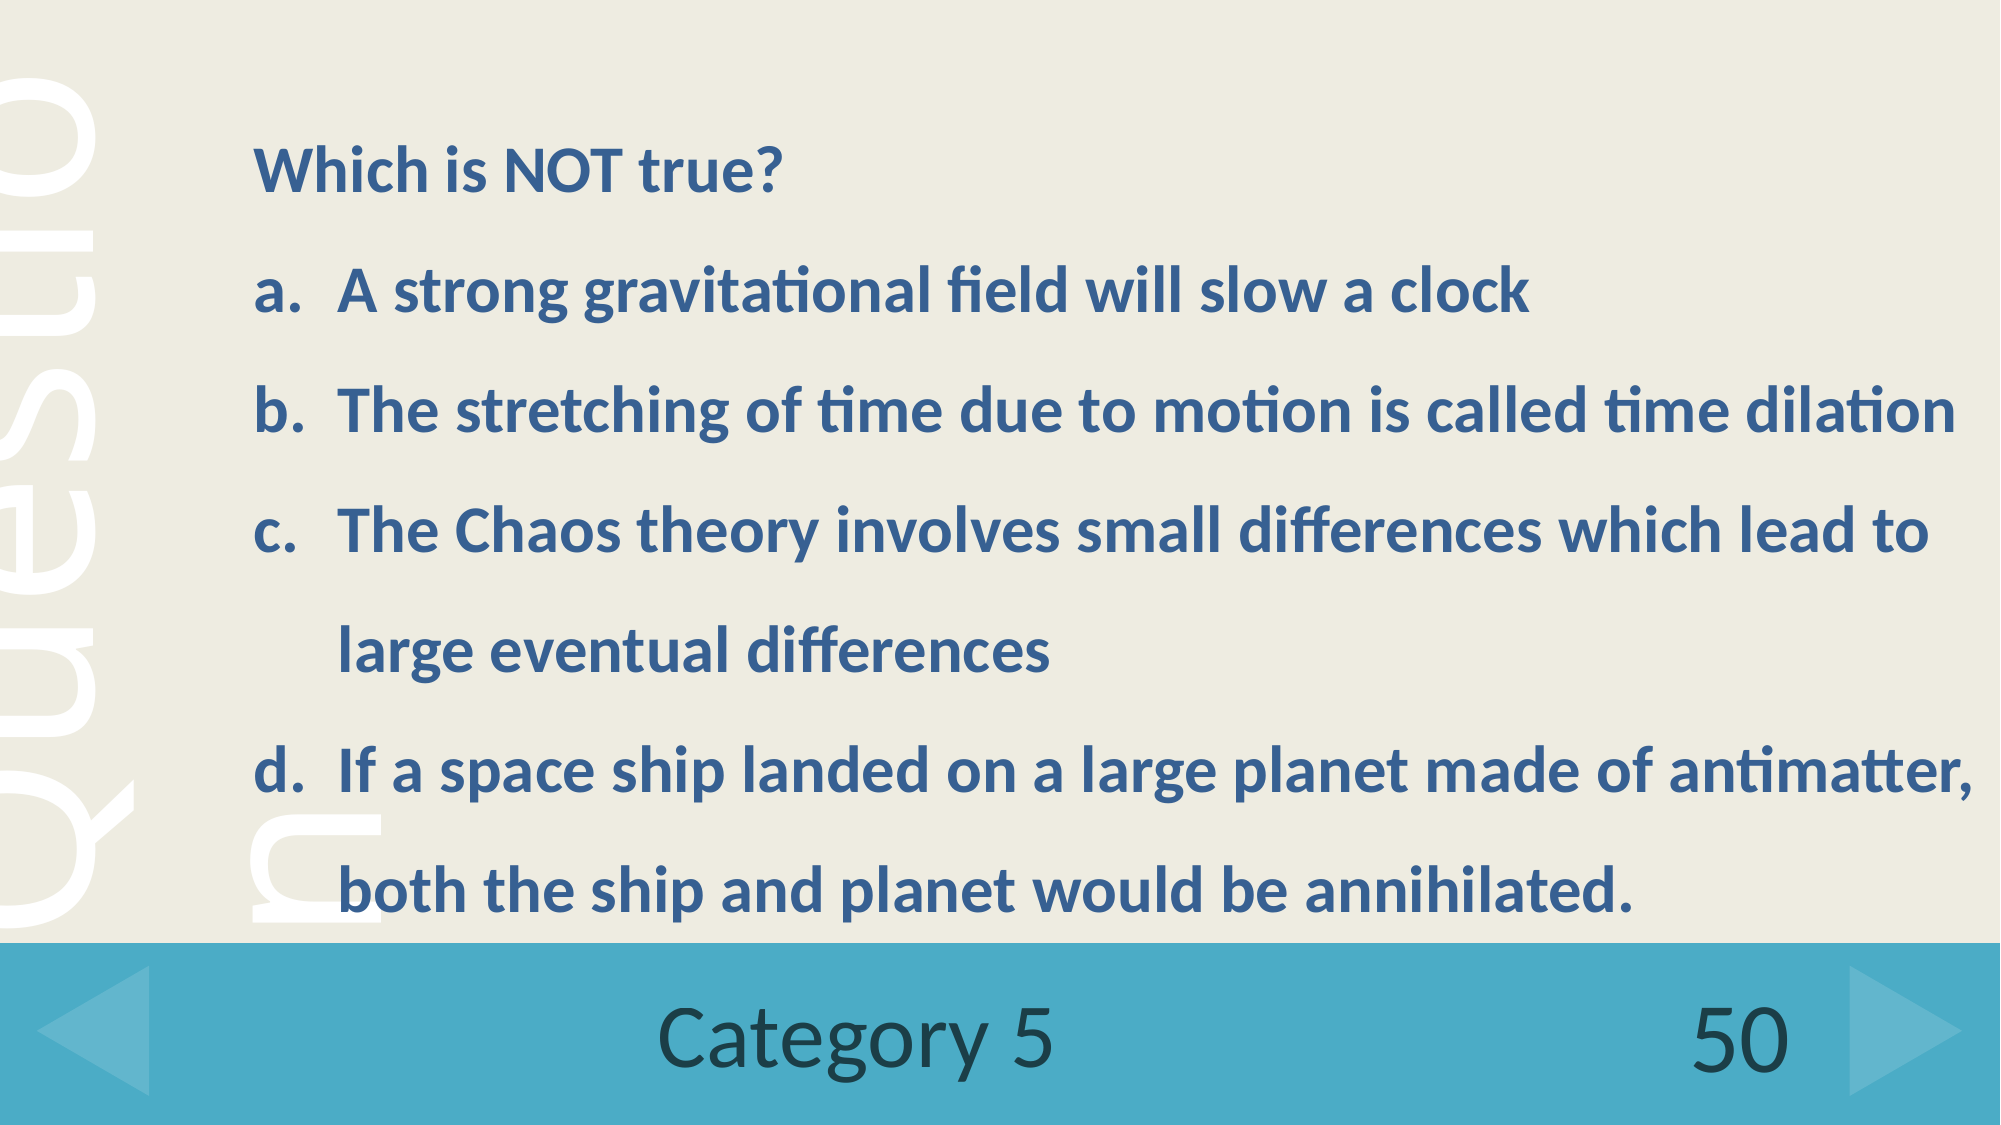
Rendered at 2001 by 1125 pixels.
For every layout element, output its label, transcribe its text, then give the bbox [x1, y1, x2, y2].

list Which is NOT true? A strong gravitational field will slow a clock The stretching of time due to motion is called time dilation The Chaos theory involves small differences which lead to large eventual differences If a space ship landed on a large planet made of antimatter, both the ship and planet would be annihilated. [238, 88, 2000, 924]
title Category 5 [0, 937, 1758, 1125]
list 50 [1758, 967, 1806, 1097]
